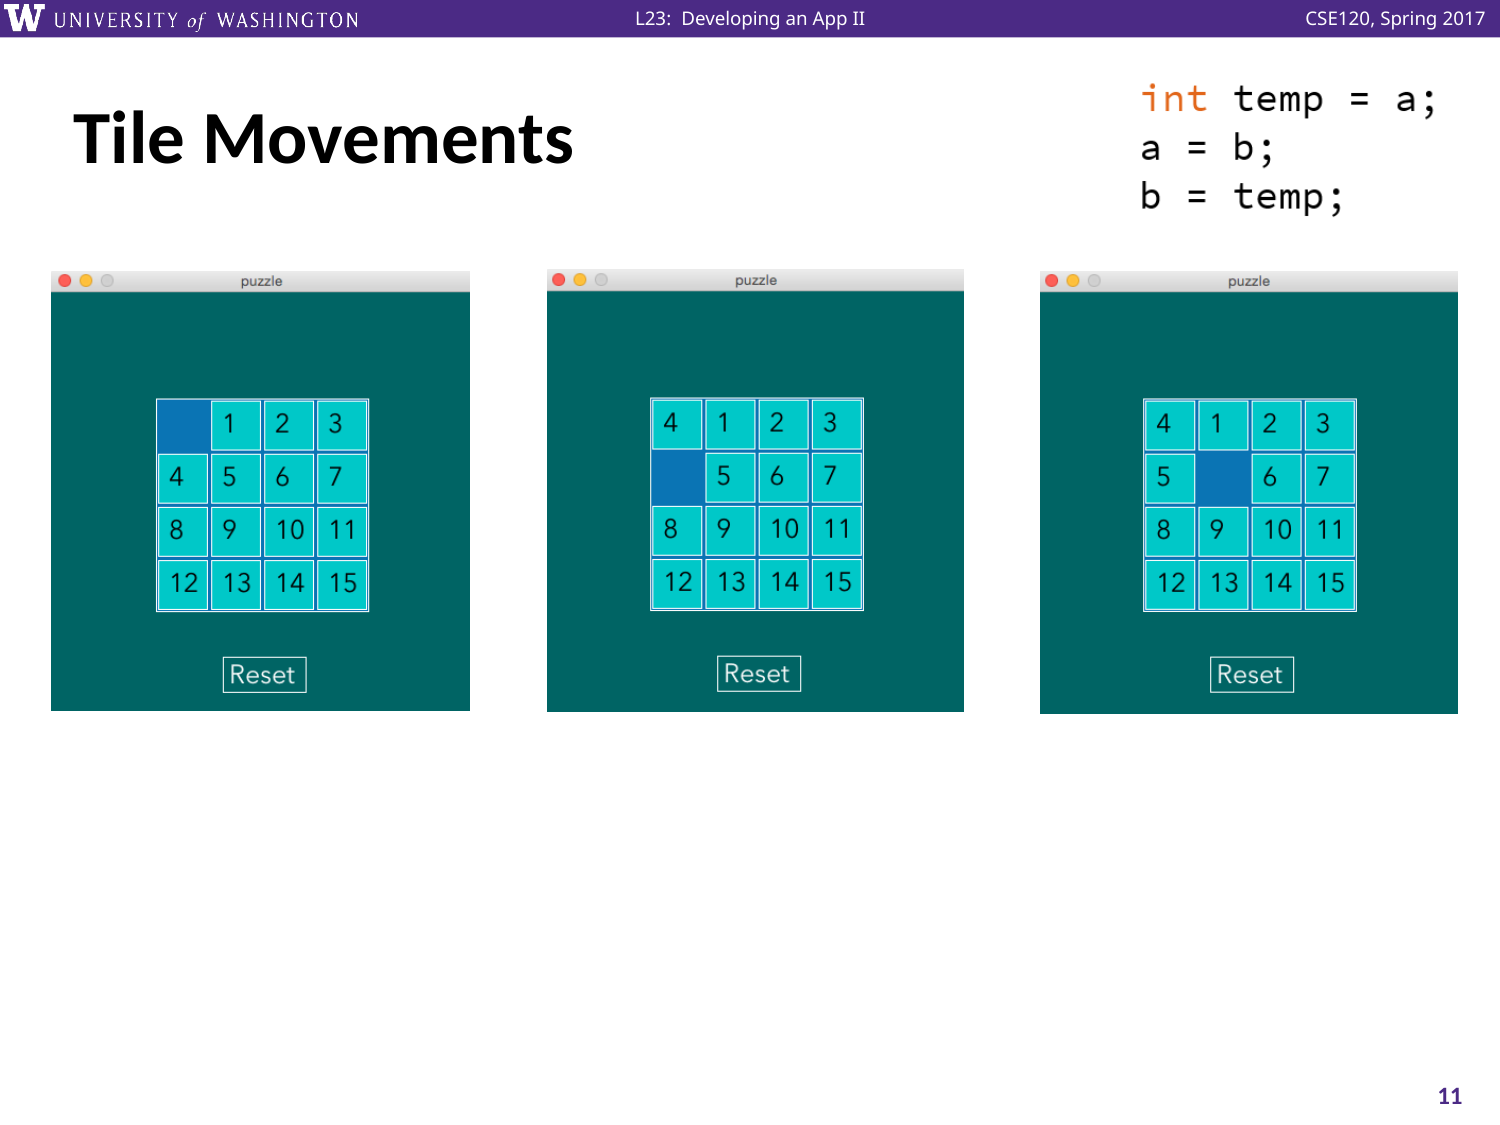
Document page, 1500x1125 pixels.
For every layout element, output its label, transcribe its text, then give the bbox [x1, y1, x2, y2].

title Tile Movements [58, 71, 1438, 197]
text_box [50, 269, 1458, 714]
picture [1137, 80, 1438, 220]
picture [4, 4, 358, 32]
slide_number 11 [1400, 1065, 1500, 1125]
